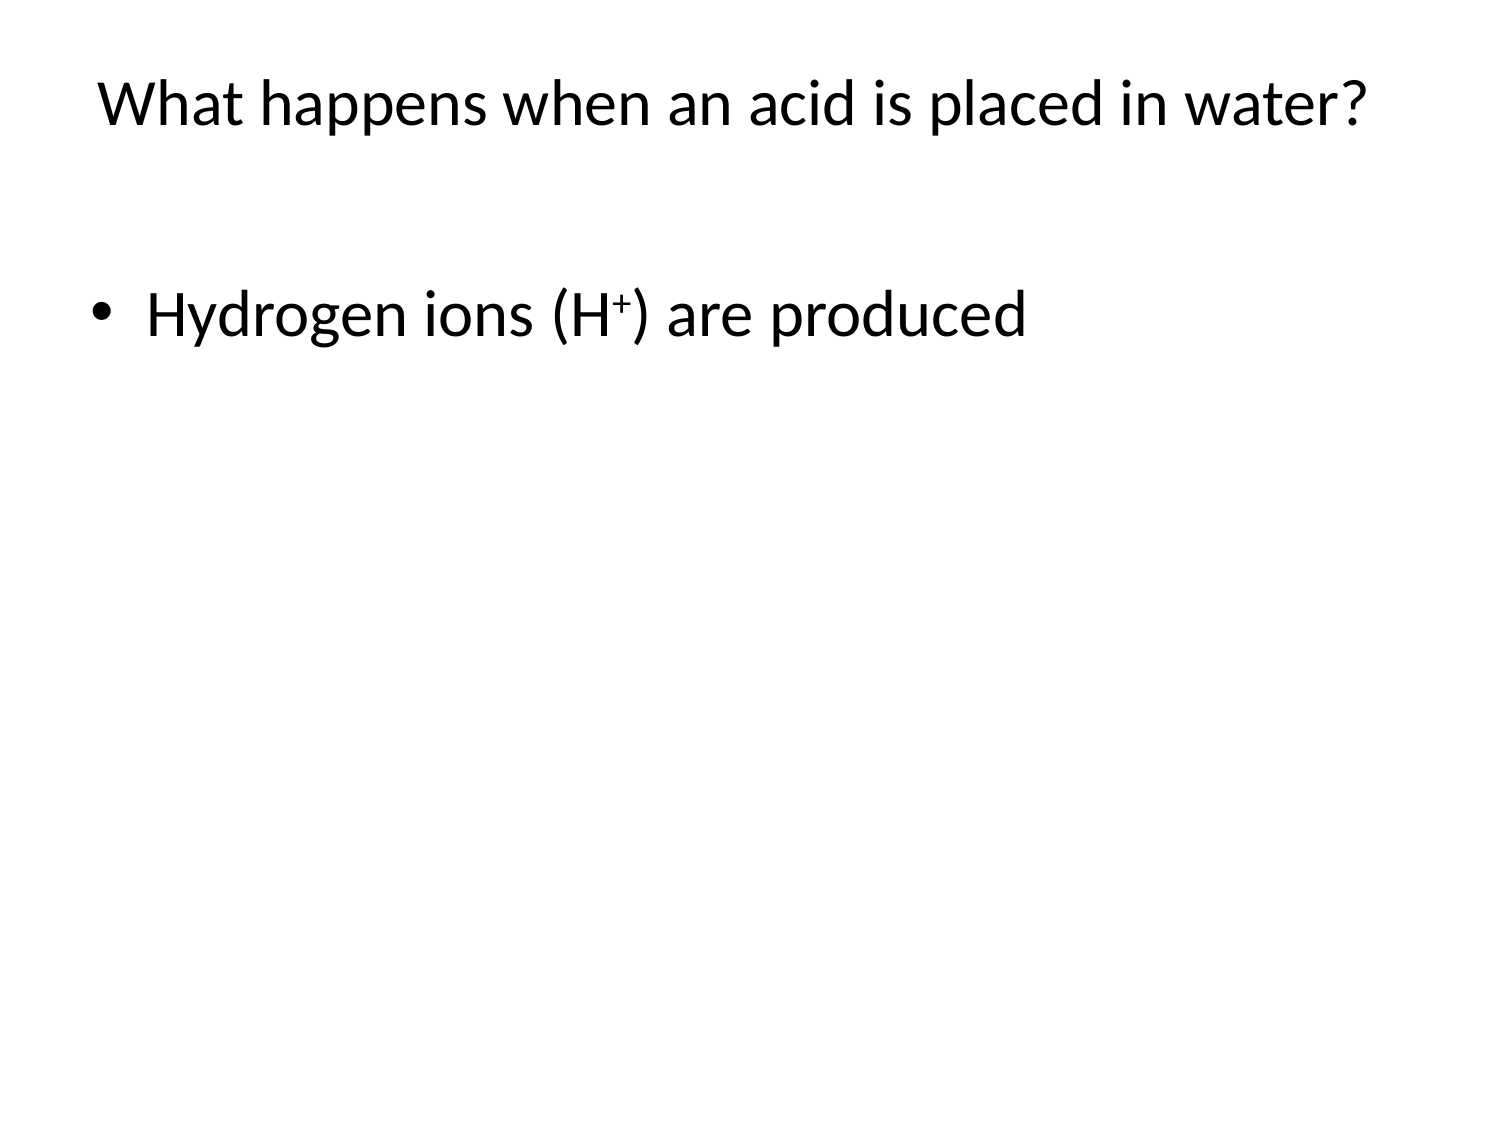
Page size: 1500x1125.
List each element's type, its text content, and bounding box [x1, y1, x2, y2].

title What happens when an acid is placed in water? [75, 45, 1425, 233]
list Hydrogen ions (H+) are produced [75, 262, 1425, 1005]
